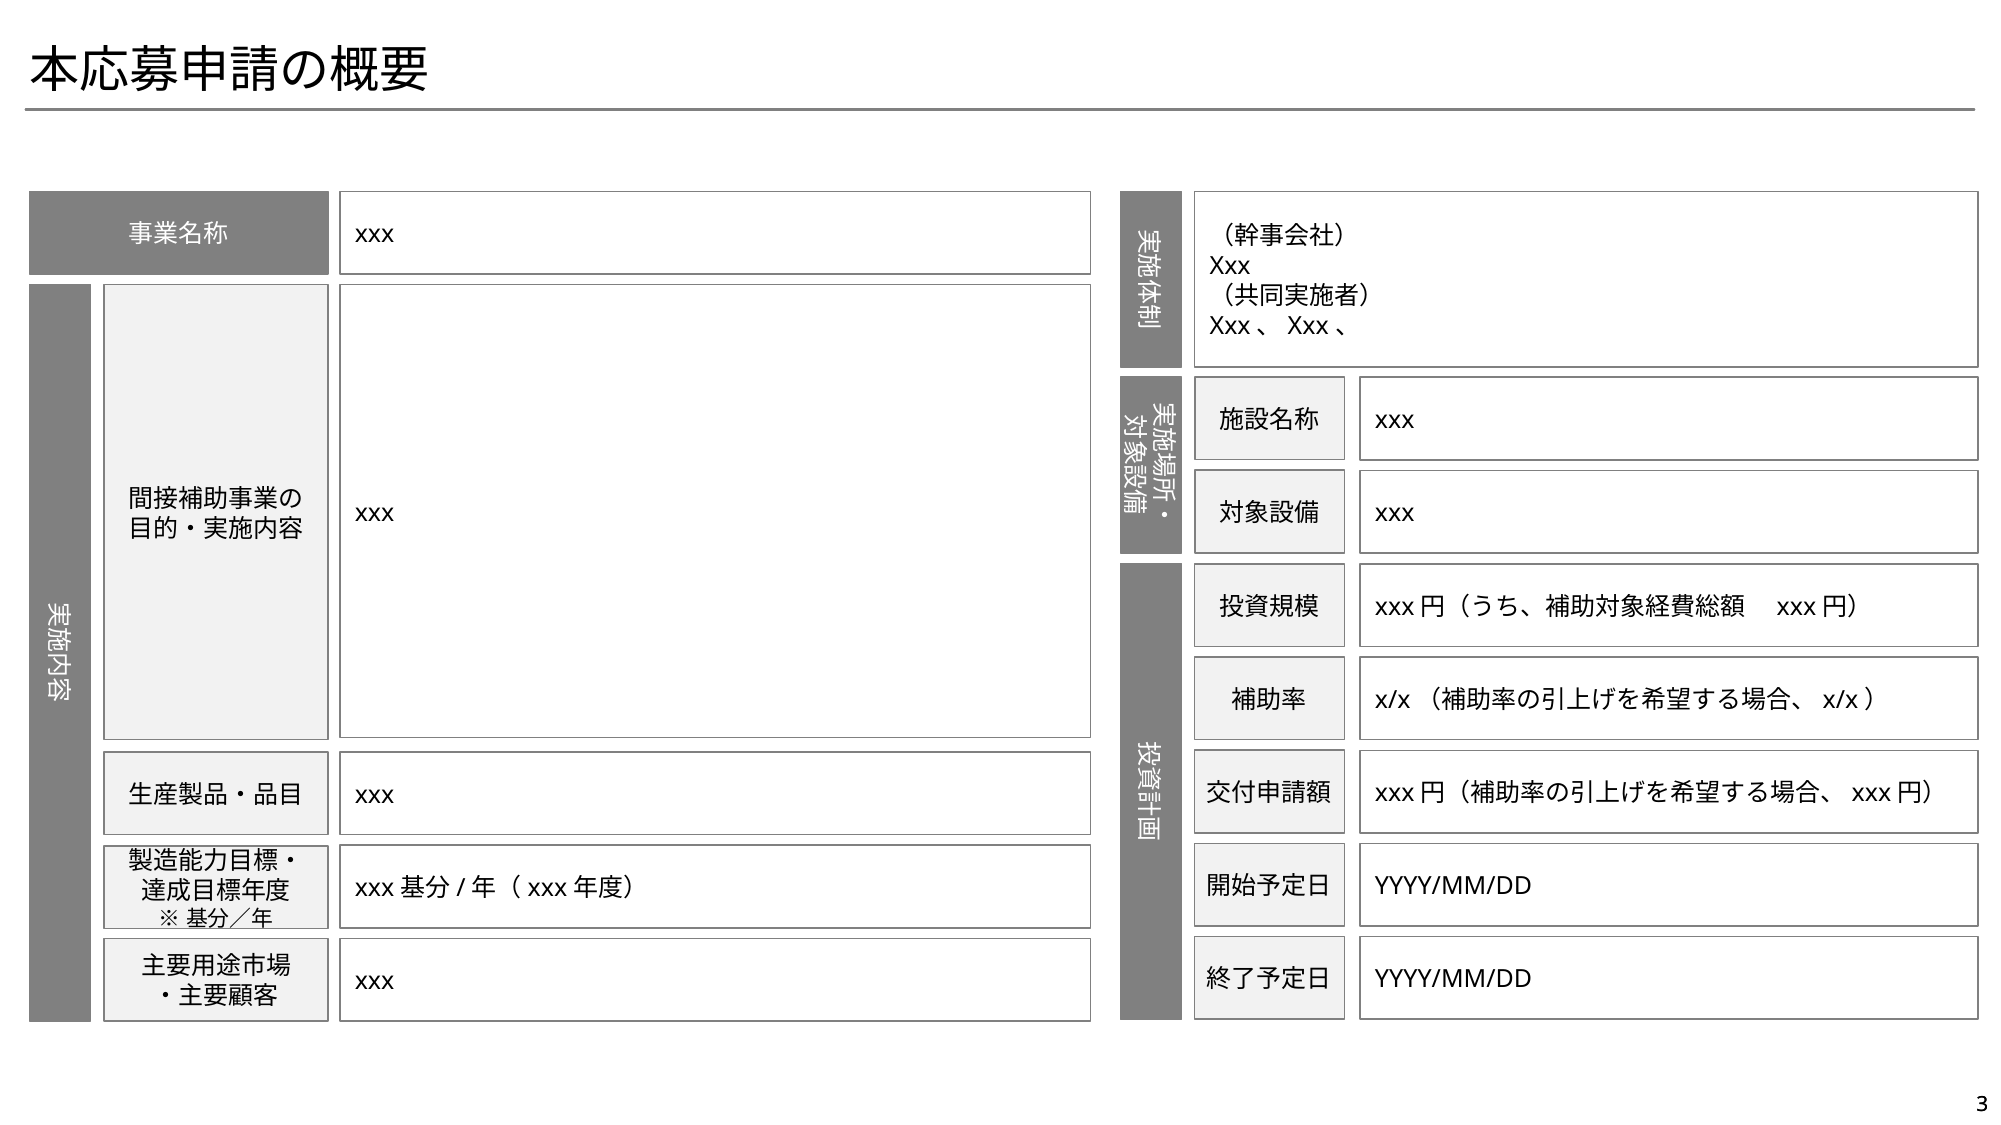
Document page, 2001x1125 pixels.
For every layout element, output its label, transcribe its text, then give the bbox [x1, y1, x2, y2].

text_box 投資計画 [1119, 562, 1183, 1021]
text_box xxx [338, 283, 1092, 739]
text_box 実施内容 [28, 283, 92, 1022]
text_box xxx基分/年（xxx年度） [338, 844, 1092, 929]
text_box xxx [338, 750, 1092, 836]
text_box 製造能力目標・ 達成目標年度 ※基分／年 [102, 845, 330, 930]
text_box 施設名称 [1193, 376, 1346, 461]
text_box 投資規模 [1193, 562, 1346, 648]
text_box 対象設備 [1193, 469, 1346, 554]
text_box 事業名称 [28, 190, 330, 276]
text_box 実施場所・ 対象設備 [1119, 376, 1183, 554]
text_box 終了予定日 [1193, 935, 1346, 1021]
text_box 間接補助事業の 目的・実施内容 [102, 283, 330, 741]
text_box （幹事会社） Xxx （共同実施者） Xxx、Xxx、 [1193, 190, 1979, 368]
text_box 交付申請額 [1193, 749, 1346, 834]
text_box 実施体制 [1119, 190, 1183, 368]
text_box YYYY/MM/DD [1358, 935, 1979, 1021]
text_box xxx円（補助率の引上げを希望する場合、xxx円） [1358, 749, 1979, 834]
text_box xxx [1358, 469, 1979, 554]
text_box 開始予定日 [1193, 842, 1346, 928]
text_box xxx円（うち、補助対象経費総額 xxx円） [1358, 562, 1979, 648]
text_box 本応募申請の概要 [29, 43, 1875, 98]
text_box xxx [338, 937, 1092, 1023]
text_box 補助率 [1193, 655, 1346, 741]
text_box x/x（補助率の引上げを希望する場合、x/x） [1358, 656, 1979, 741]
text_box xxx [338, 190, 1092, 276]
text_box YYYY/MM/DD [1358, 842, 1979, 928]
text_box 主要用途市場 ・主要顧客 [102, 937, 330, 1022]
text_box xxx [1358, 376, 1979, 461]
text_box 生産製品・品目 [102, 751, 330, 836]
